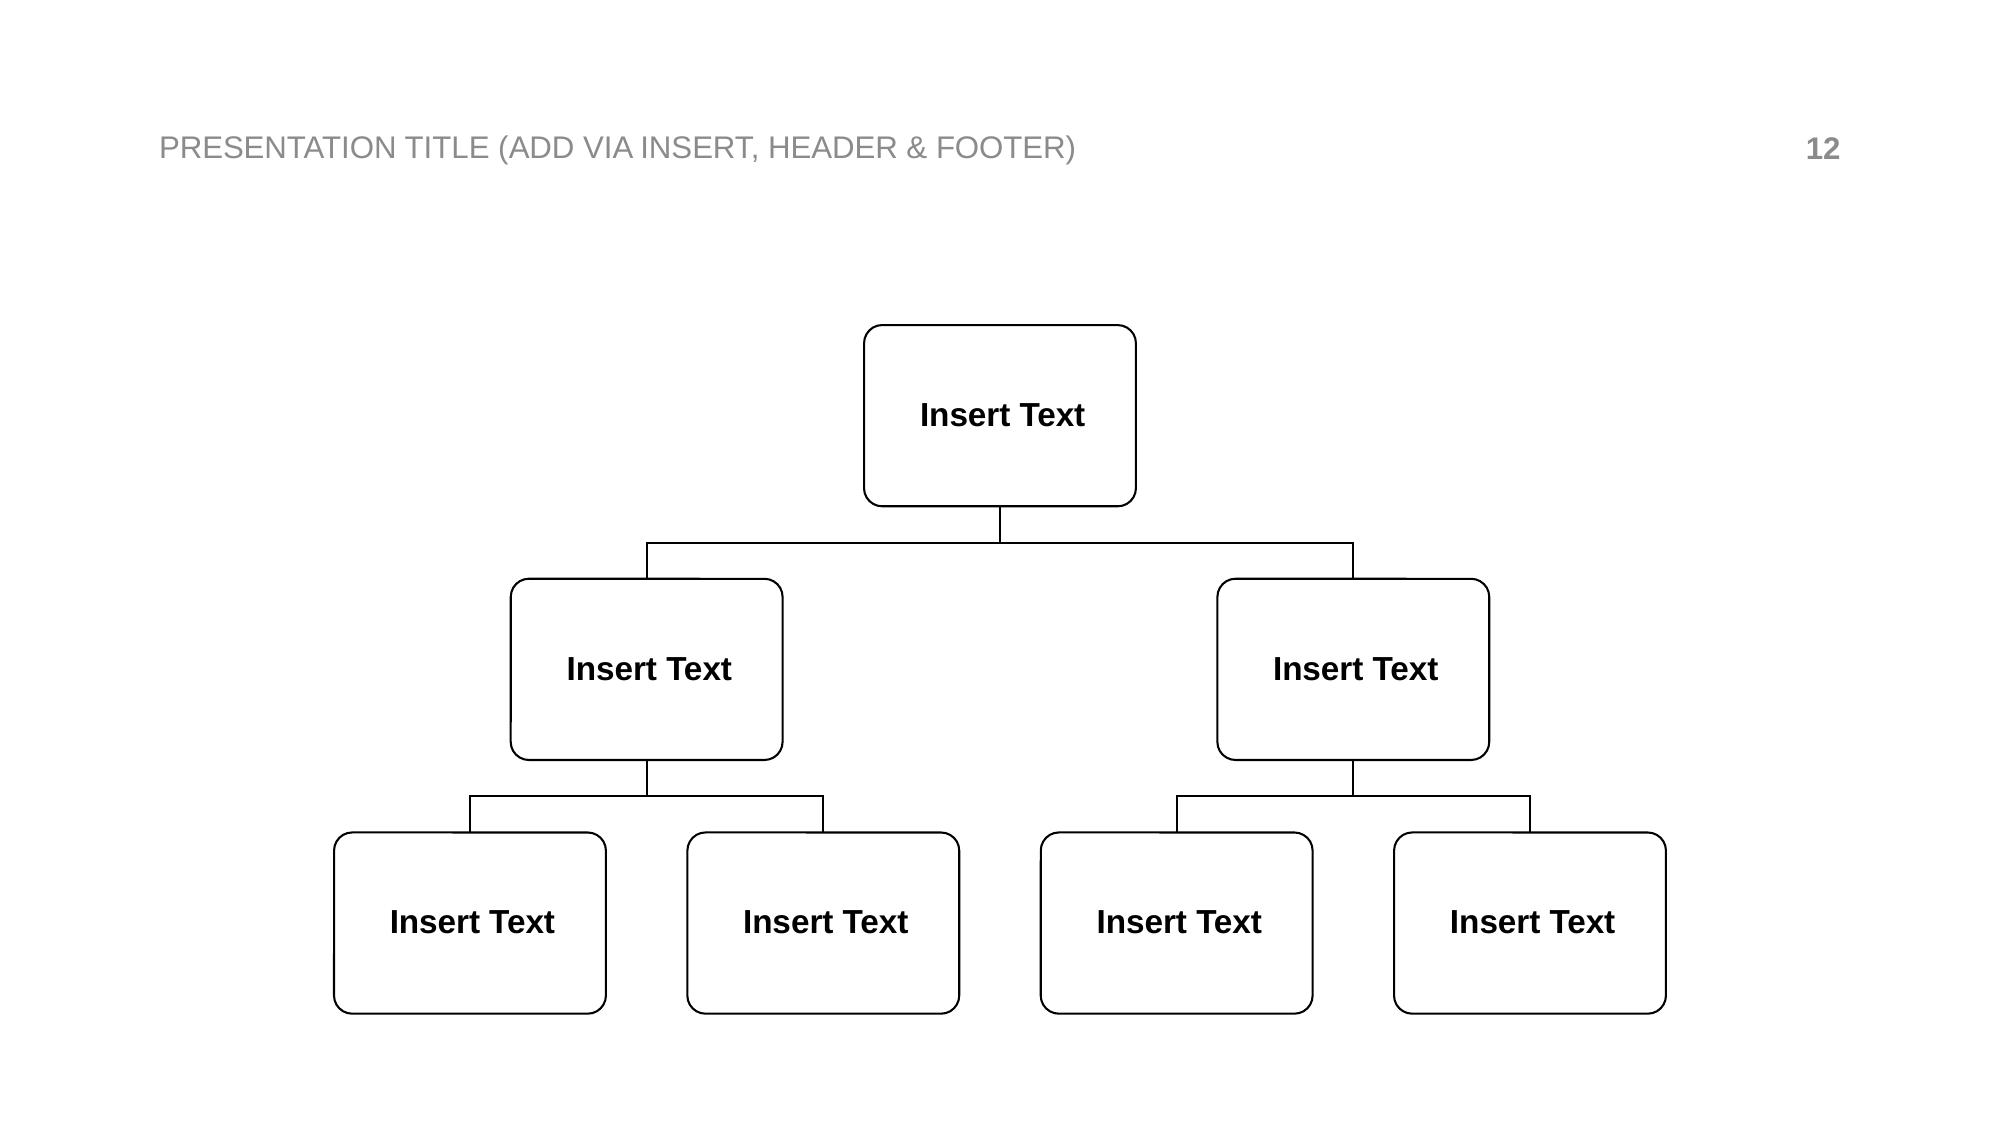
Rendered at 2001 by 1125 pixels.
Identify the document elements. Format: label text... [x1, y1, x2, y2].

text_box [333, 224, 1667, 1114]
footer PRESENTATION TITLE (ADD VIA INSERT, HEADER & FOOTER) [159, 127, 1337, 165]
slide_number 12 [1611, 128, 1841, 167]
